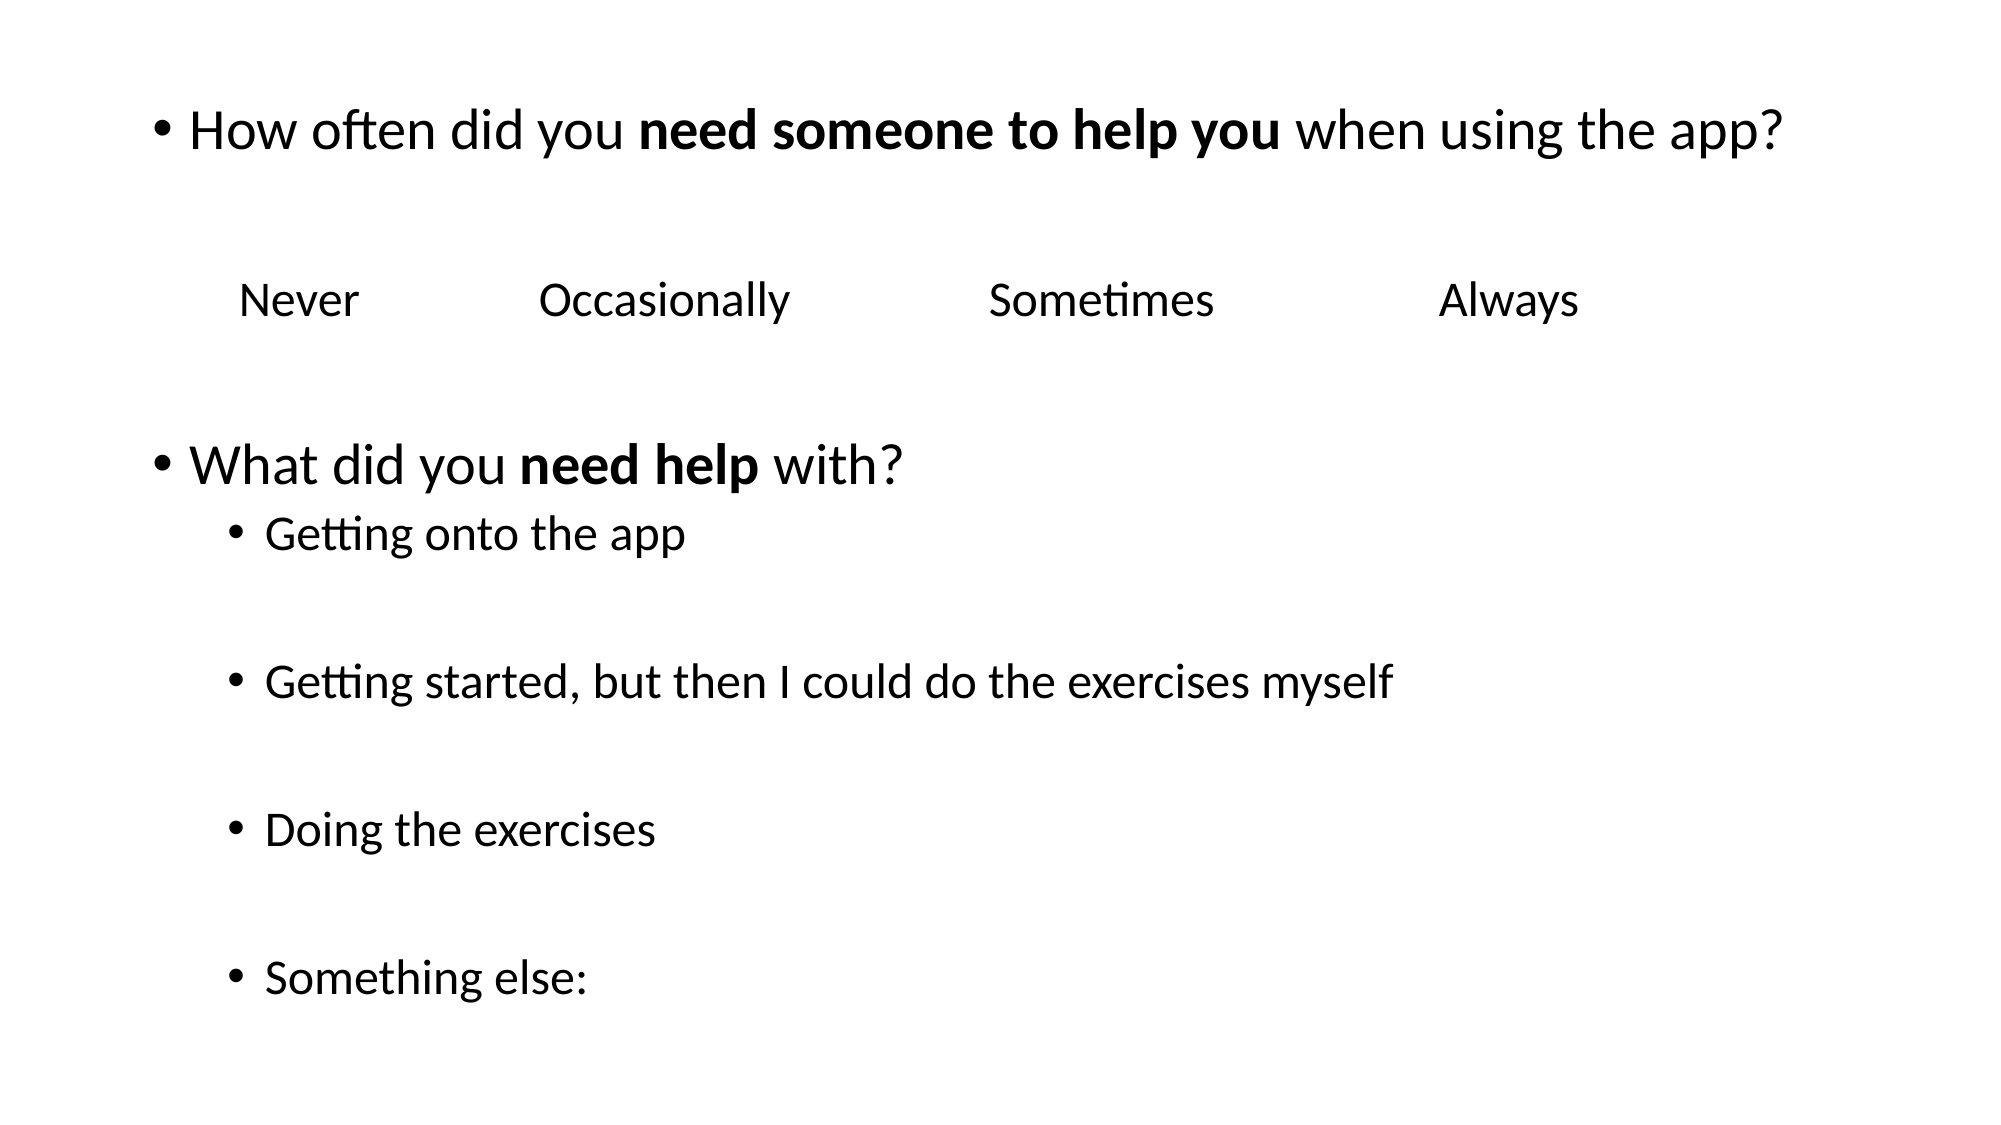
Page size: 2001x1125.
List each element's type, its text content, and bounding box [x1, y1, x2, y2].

text_box Never Occasionally Sometimes Always [224, 259, 1926, 395]
list How often did you need someone to help you when using the app? What did you need help with? Getting onto the app Getting started, but then I could do the exercises myself Doing the exercises Something else: [137, 91, 1863, 1072]
